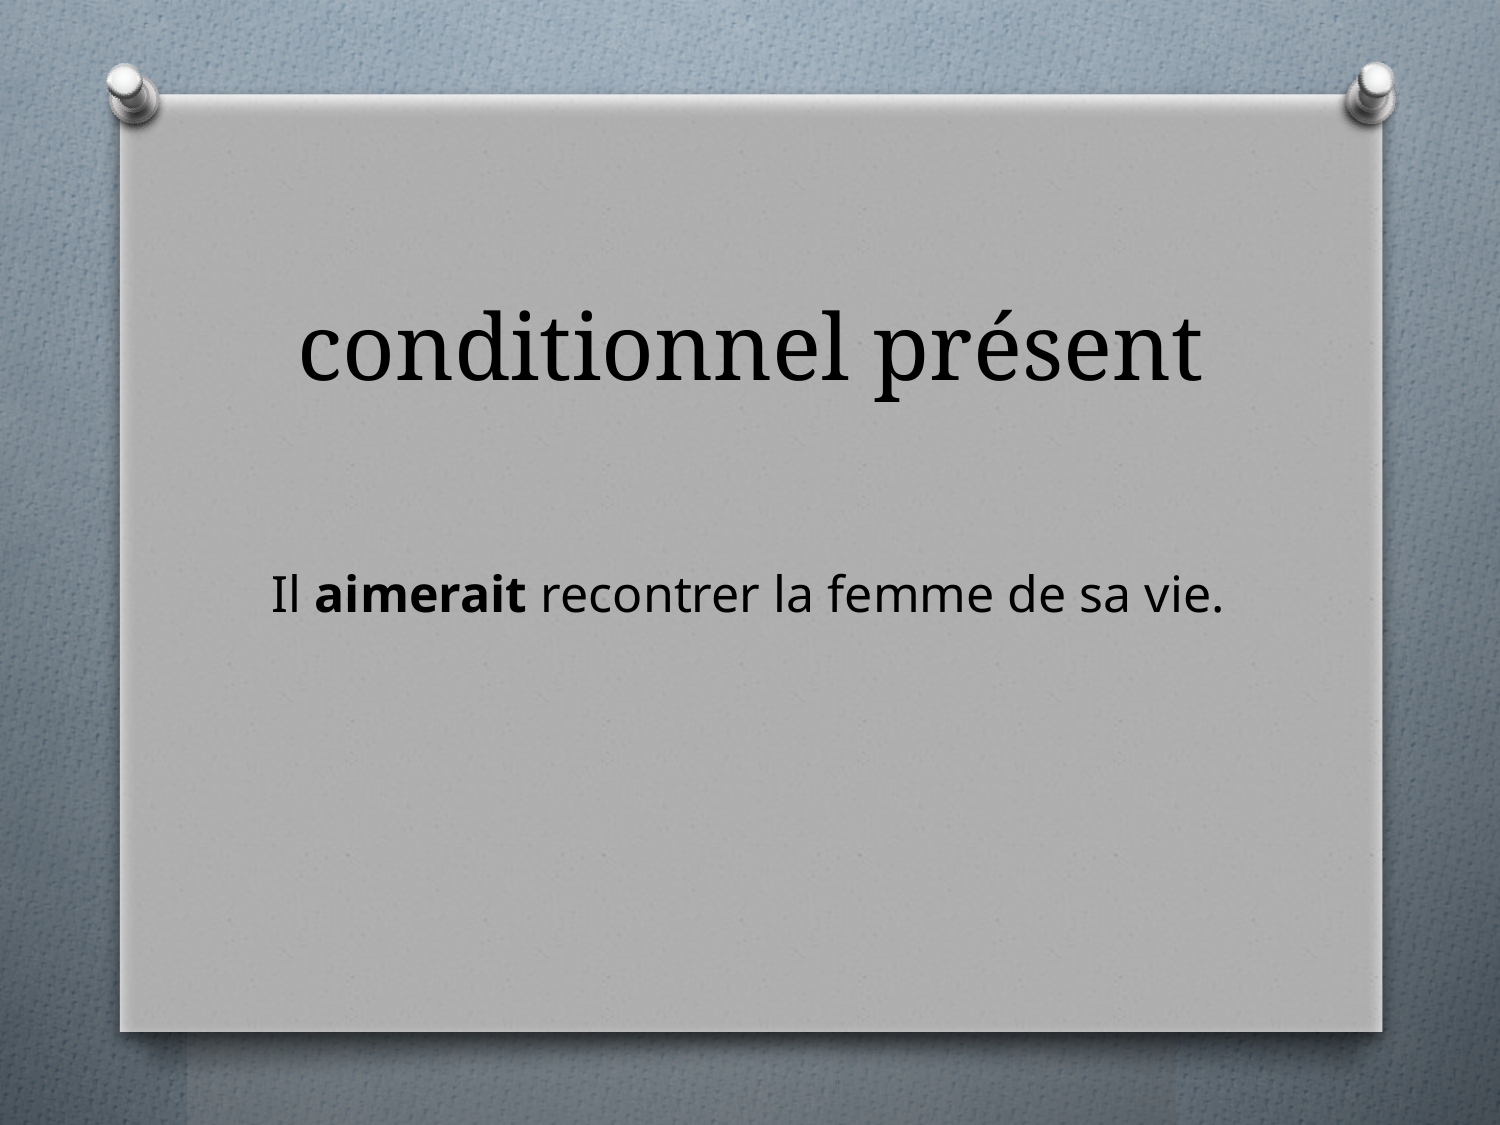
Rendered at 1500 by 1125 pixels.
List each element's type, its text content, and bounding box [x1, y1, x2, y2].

picture [1317, 35, 1439, 156]
title conditionnel présent [179, 244, 1323, 442]
picture [75, 29, 198, 153]
list Il aimerait recontrer la femme de sa vie. [140, 485, 1357, 716]
